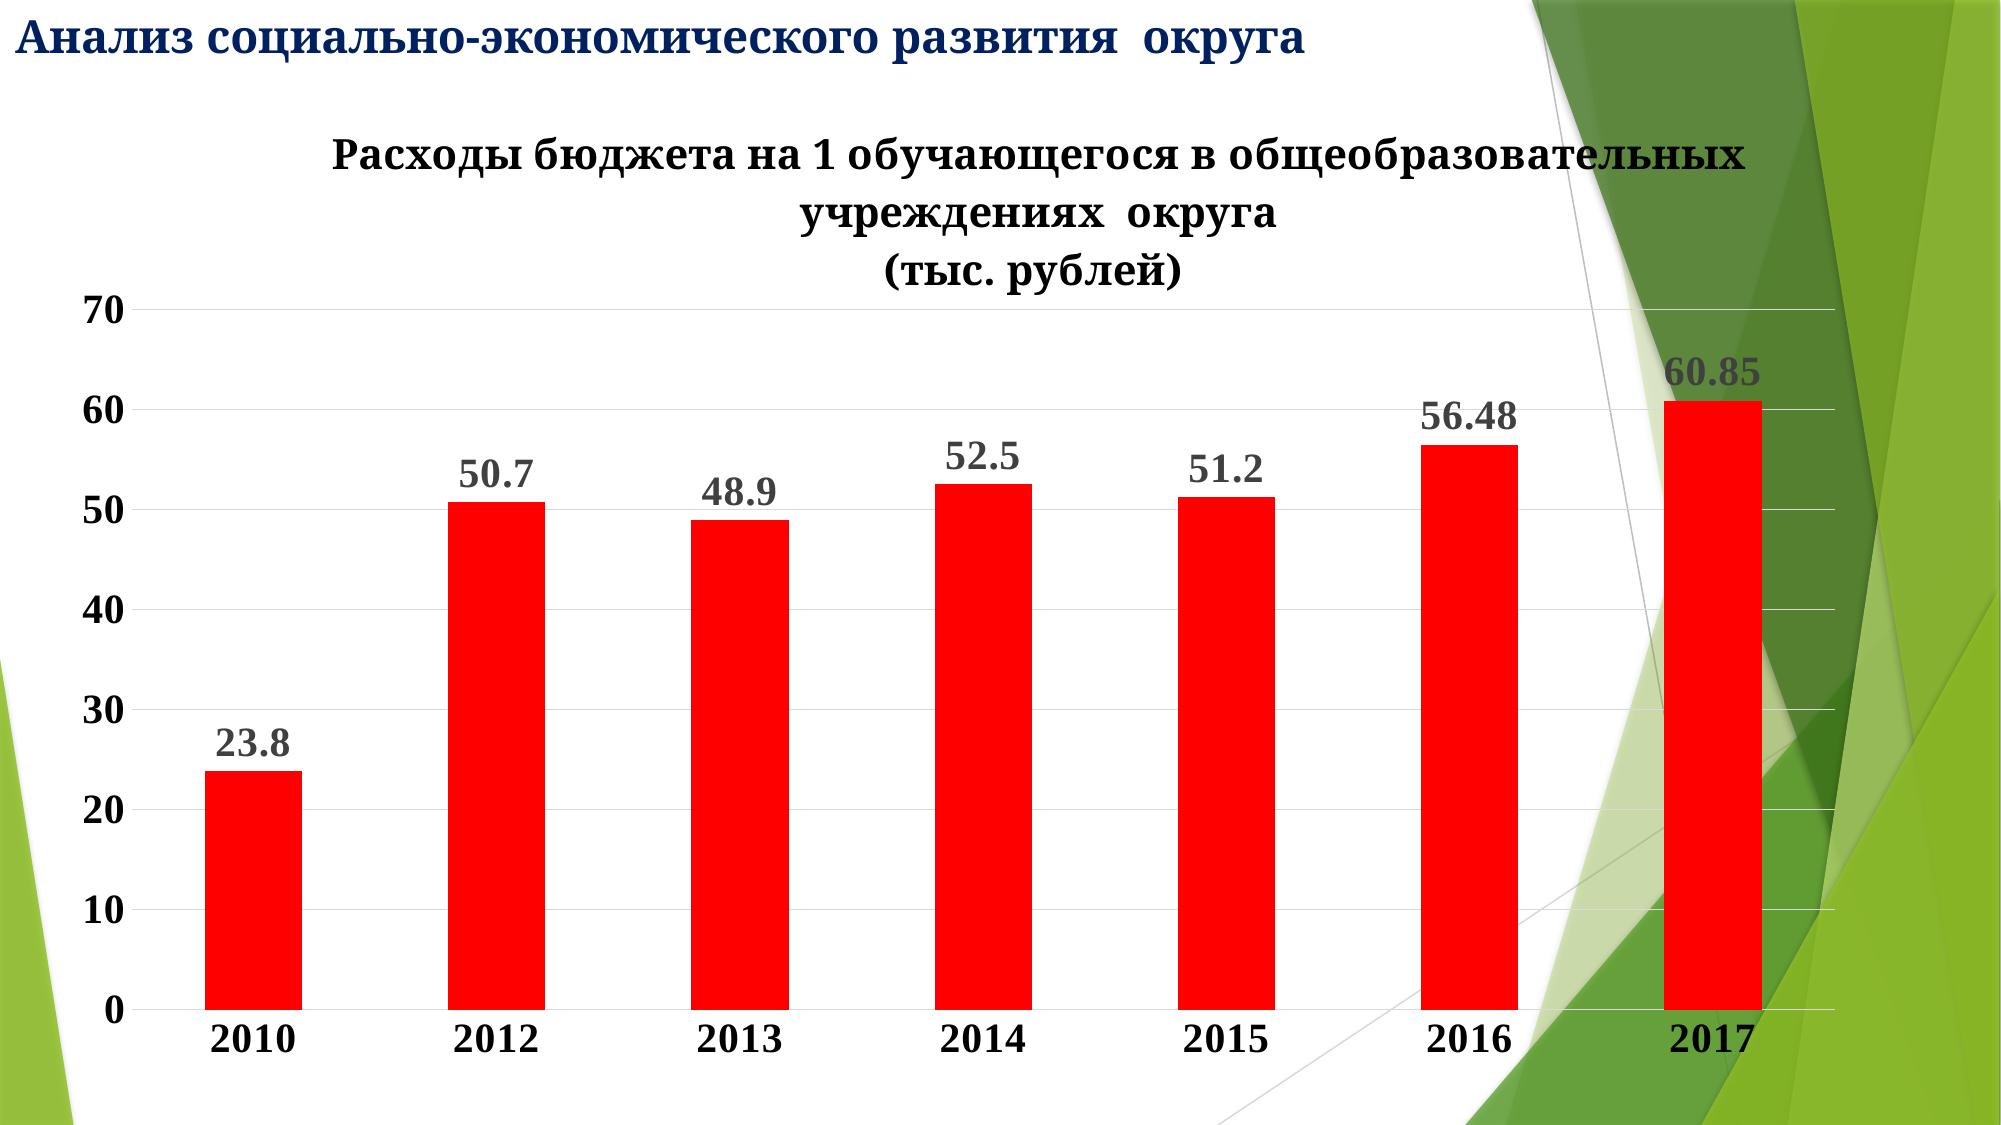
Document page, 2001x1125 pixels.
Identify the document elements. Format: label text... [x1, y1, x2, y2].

chart [49, 87, 1863, 1084]
title Анализ социально-экономического развития округа [0, 0, 1411, 88]
